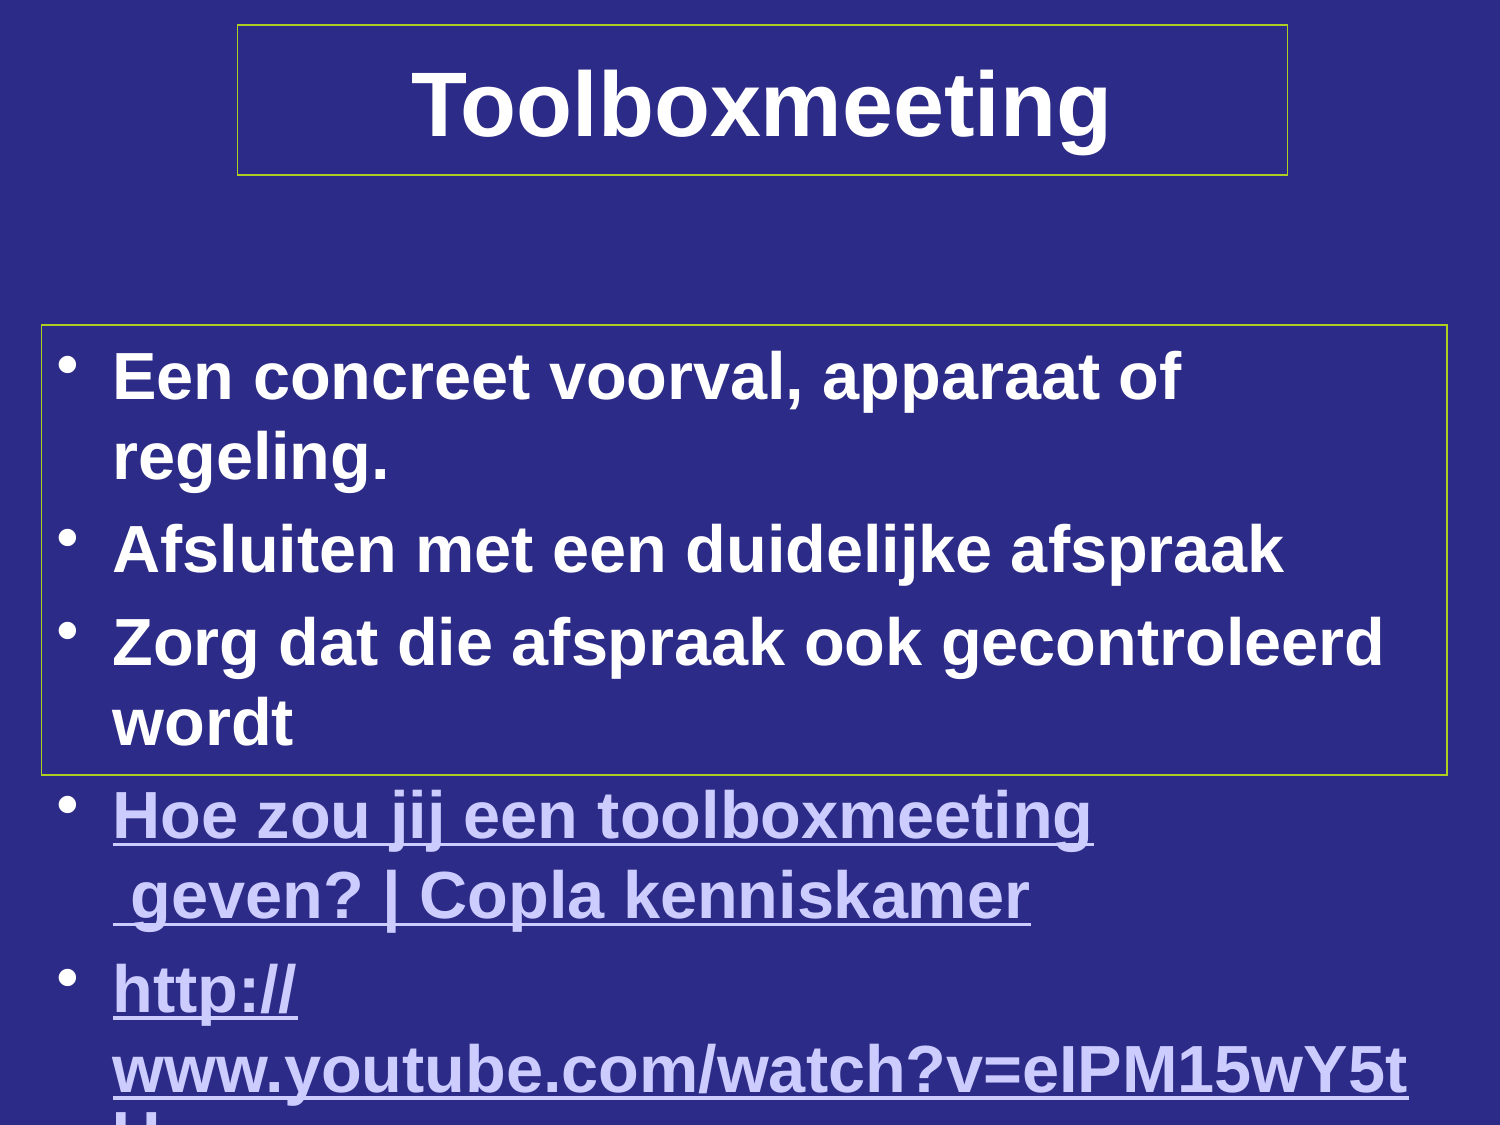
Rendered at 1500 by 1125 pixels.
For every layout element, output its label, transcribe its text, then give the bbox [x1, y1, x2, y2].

list Een concreet voorval, apparaat of regeling. Afsluiten met een duidelijke afspraak Zorg dat die afspraak ook gecontroleerd wordt Hoe zou jij een toolboxmeeting geven? | Copla kenniskamer http://www.youtube.com/watch?v=eIPM15wY5tU [41, 324, 1448, 776]
title Toolboxmeeting [237, 24, 1288, 176]
